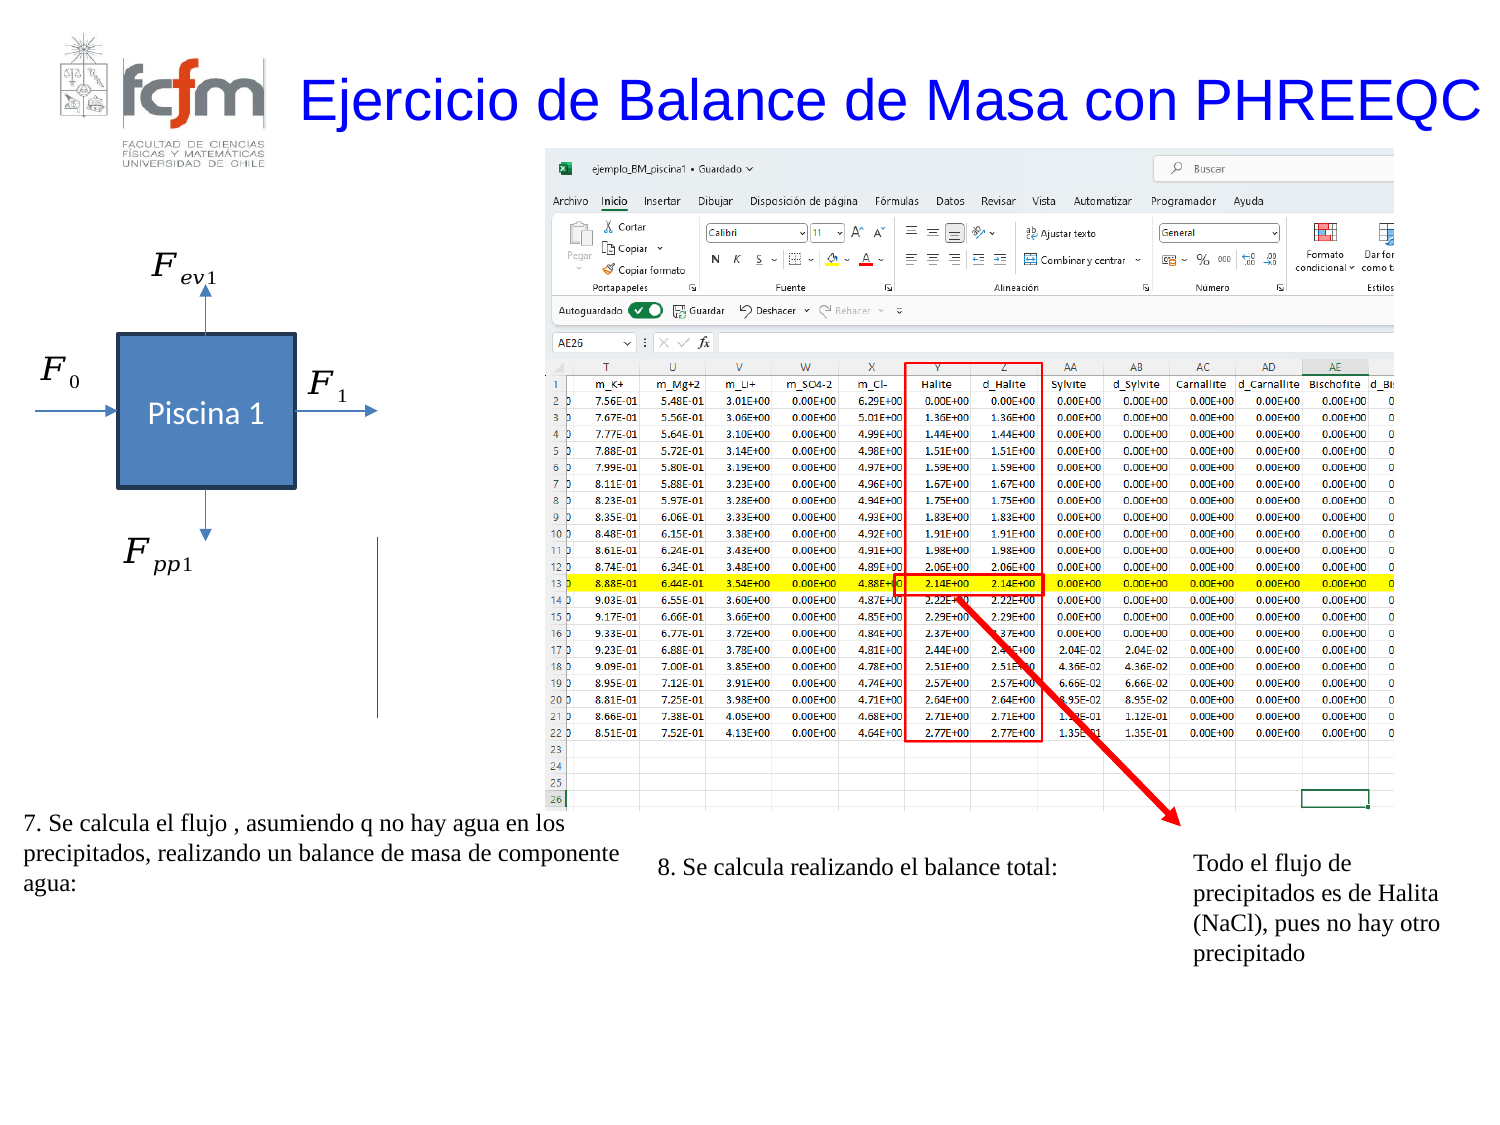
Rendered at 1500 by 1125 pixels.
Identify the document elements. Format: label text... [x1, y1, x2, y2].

text_box Todo el flujo de precipitados es de Halita (NaCl), pues no hay otro precipitado [1178, 839, 1460, 1004]
picture [545, 148, 1395, 811]
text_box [956, 597, 1182, 827]
text_box Ejercicio de Balance de Masa con PHREEQC [407, 2, 1376, 192]
text_box Piscina 1 [116, 332, 297, 490]
